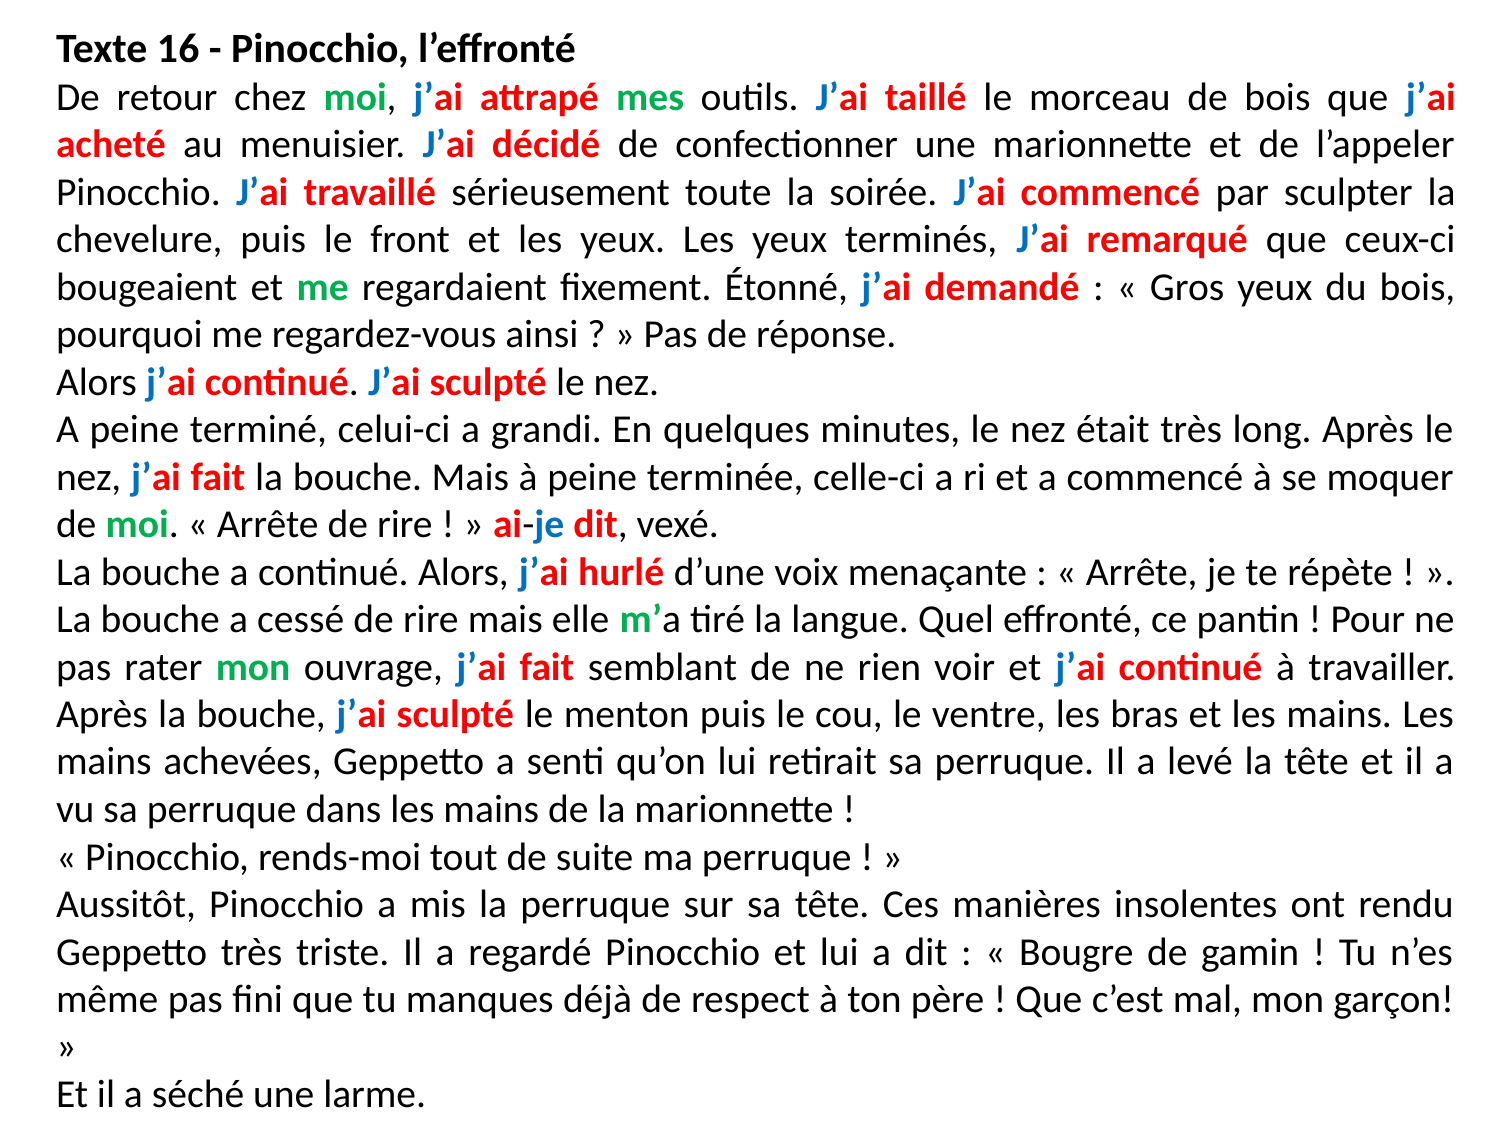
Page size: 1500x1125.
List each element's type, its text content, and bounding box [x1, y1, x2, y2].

text_box Texte 16 - Pinocchio, l’effronté De retour chez moi, j’ai attrapé mes outils. J’ai taillé le morceau de bois que j’ai acheté au menuisier. J’ai décidé de confectionner une marionnette et de l’appeler Pinocchio. J’ai travaillé sérieusement toute la soirée. J’ai commencé par sculpter la chevelure, puis le front et les yeux. Les yeux terminés, J’ai remarqué que ceux-ci bougeaient et me regardaient fixement. Étonné, j’ai demandé : « Gros yeux du bois, pourquoi me regardez-vous ainsi ? » Pas de réponse. Alors j’ai continué. J’ai sculpté le nez. A peine terminé, celui-ci a grandi. En quelques minutes, le nez était très long. Après le nez, j’ai fait la bouche. Mais à peine terminée, celle-ci a ri et a commencé à se moquer de moi. « Arrête de rire ! » ai-je dit, vexé. La bouche a continué. Alors, j’ai hurlé d’une voix menaçante : « Arrête, je te répète ! ». La bouche a cessé de rire mais elle m’a tiré la langue. Quel effronté, ce pantin ! Pour ne pas rater mon ouvrage, j’ai fait semblant de ne rien voir et j’ai continué à travailler. Après la bouche, j’ai sculpté le menton puis le cou, le ventre, les bras et les mains. Les mains achevées, Geppetto a senti qu’on lui retirait sa perruque. Il a levé la tête et il a vu sa perruque dans les mains de la marionnette ! « Pinocchio, rends-moi tout de suite ma perruque ! » Aussitôt, Pinocchio a mis la perruque sur sa tête. Ces manières insolentes ont rendu Geppetto très triste. Il a regardé Pinocchio et lui a dit : « Bougre de gamin ! Tu n’es même pas fini que tu manques déjà de respect à ton père ! Que c’est mal, mon garçon! » Et il a séché une larme. [41, 13, 1471, 1123]
